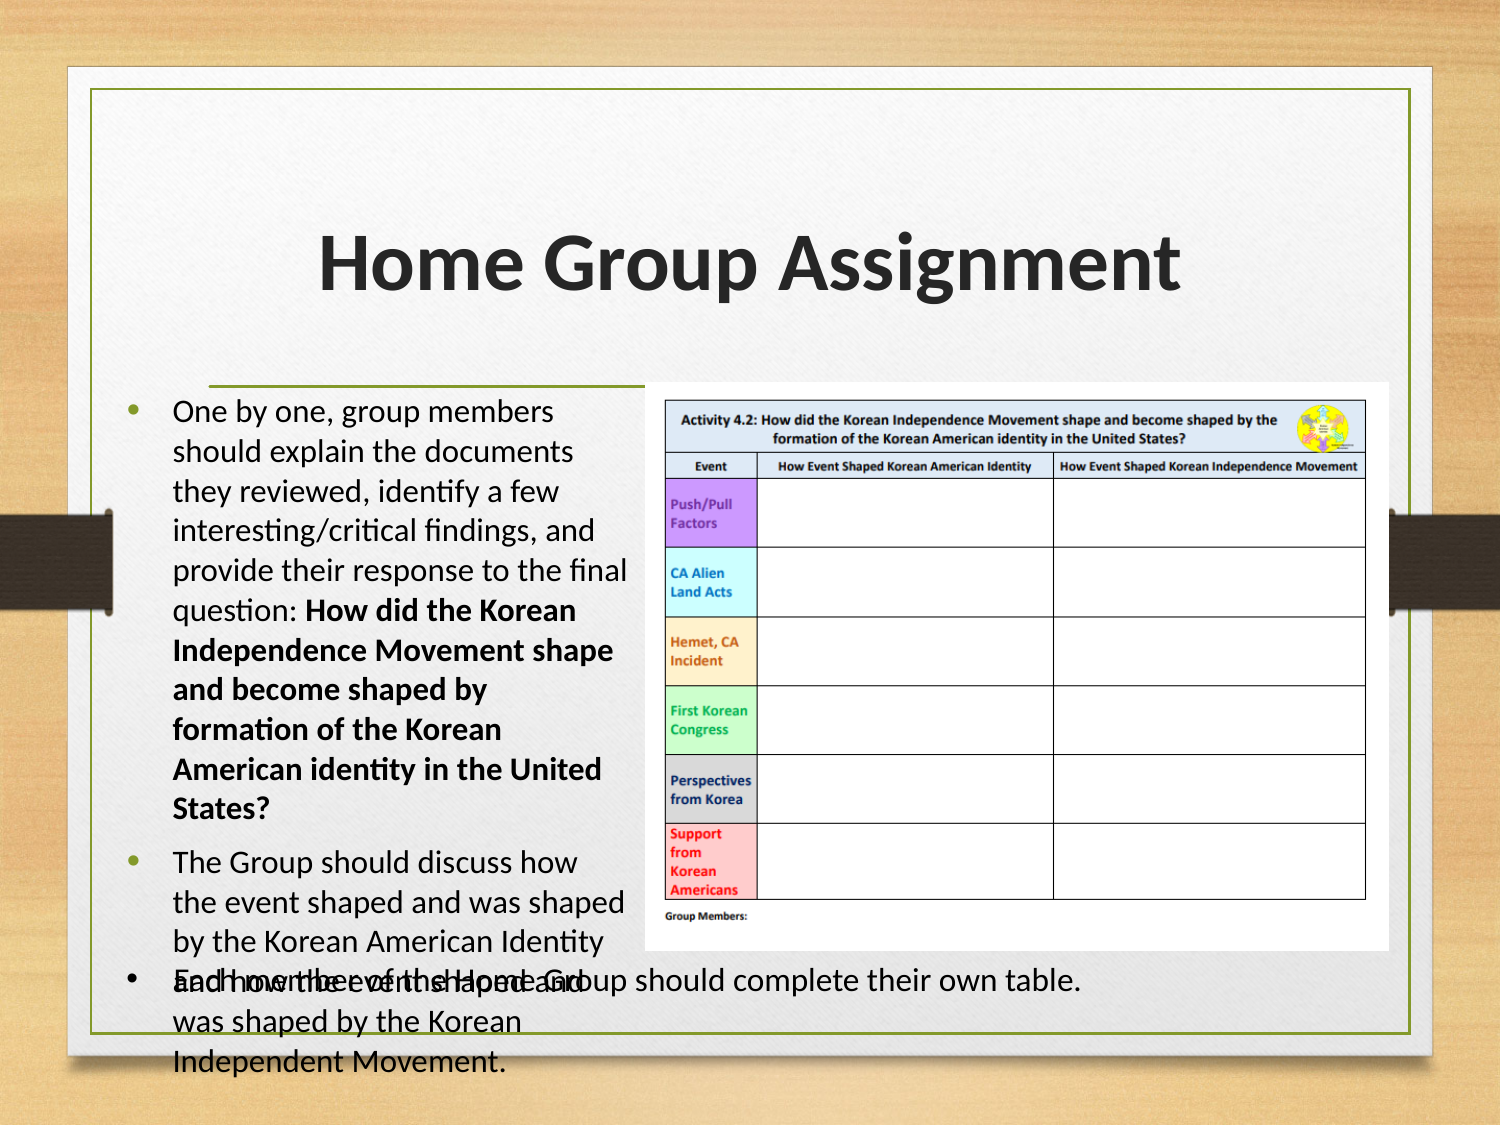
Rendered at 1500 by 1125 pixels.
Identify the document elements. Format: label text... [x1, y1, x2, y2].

list One by one, group members should explain the documents they reviewed, identify a few interesting/critical findings, and provide their response to the final question: How did the Korean Independence Movement shape and become shaped by formation of the Korean American identity in the United States? The Group should discuss how the event shaped and was shaped by the Korean American Identity and how the event shaped and was shaped by the Korean Independent Movement. [111, 1006, 646, 1098]
text_box Each member of the Home Group should complete their own table. [111, 951, 1262, 1006]
list One by one, group members should explain the documents they reviewed, identify a few interesting/critical findings, and provide their response to the final question: How did the Korean Independence Movement shape and become shaped by formation of the Korean American identity in the United States? The Group should discuss how the event shaped and was shaped by the Korean American Identity and how the event shaped and was shaped by the Korean Independent Movement. [111, 382, 645, 951]
title Home Group Assignment [193, 150, 1309, 365]
picture [0, 0, 1500, 1125]
